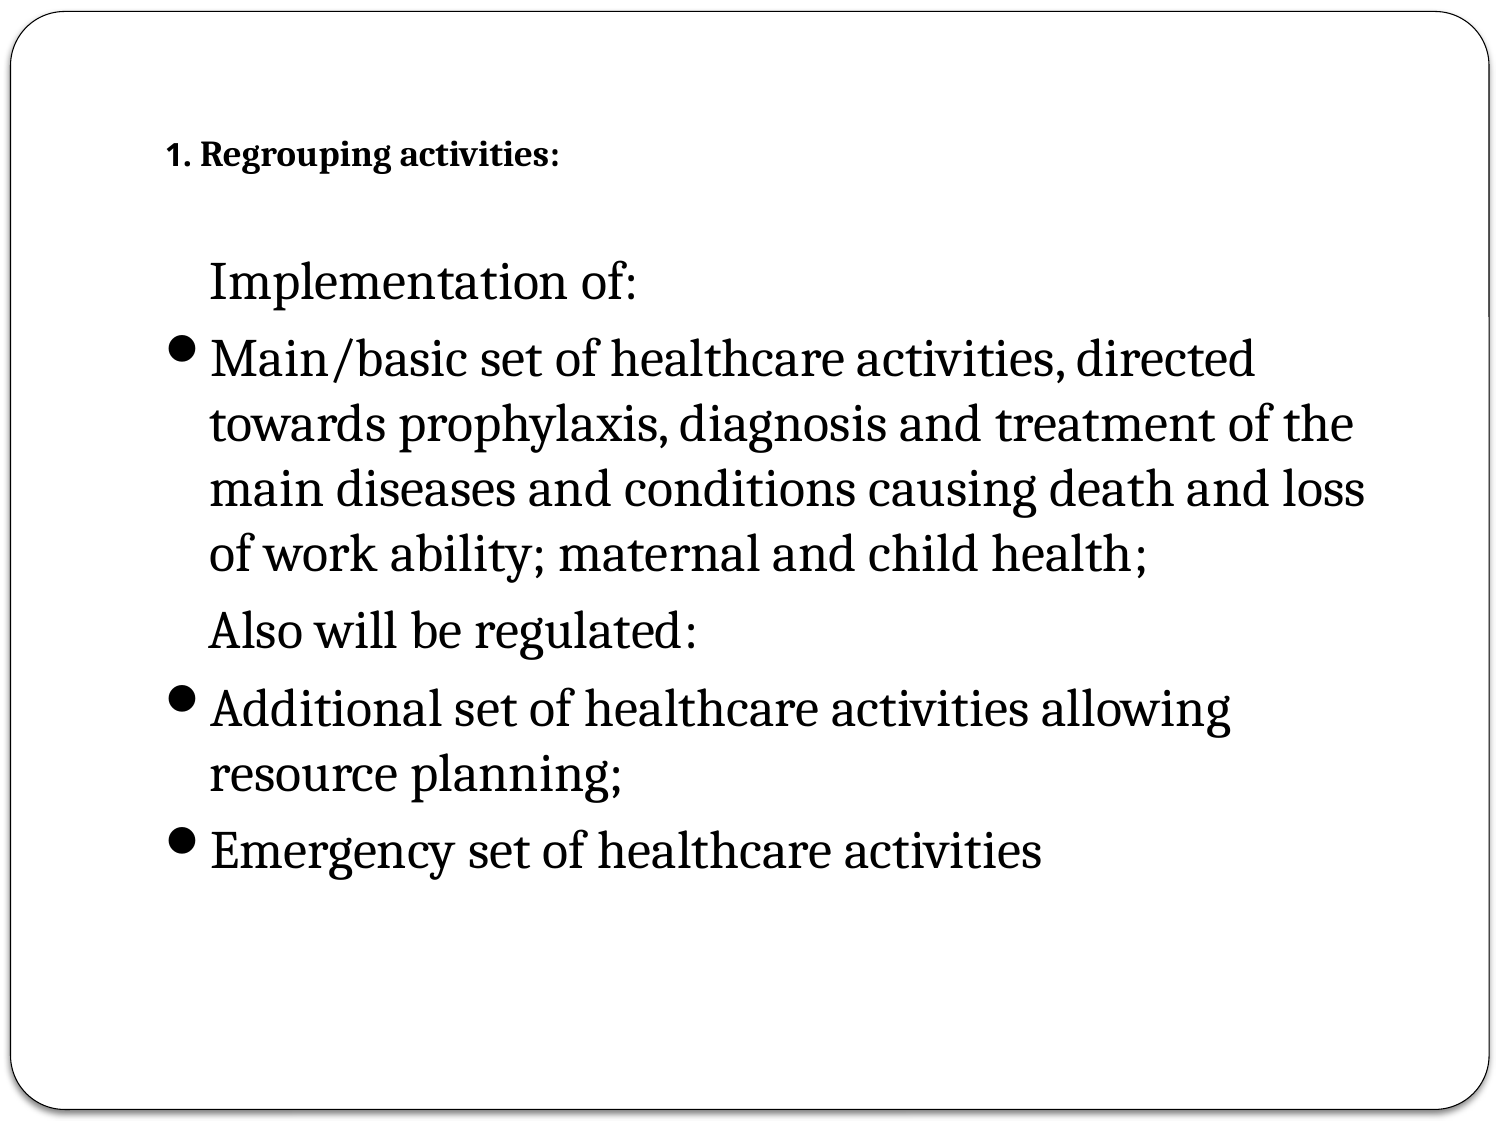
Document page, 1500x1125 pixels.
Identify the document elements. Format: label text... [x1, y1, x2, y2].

title 1. Regrouping activities: [150, 45, 1425, 233]
list Implementation of: Main/basic set of healthcare activities, directed towards prophylaxis, diagnosis and treatment of the main diseases and conditions causing death and loss of work ability; maternal and child health; Also will be regulated: Additional set of healthcare activities allowing resource planning; Emergency set of healthcare activities [150, 237, 1425, 988]
